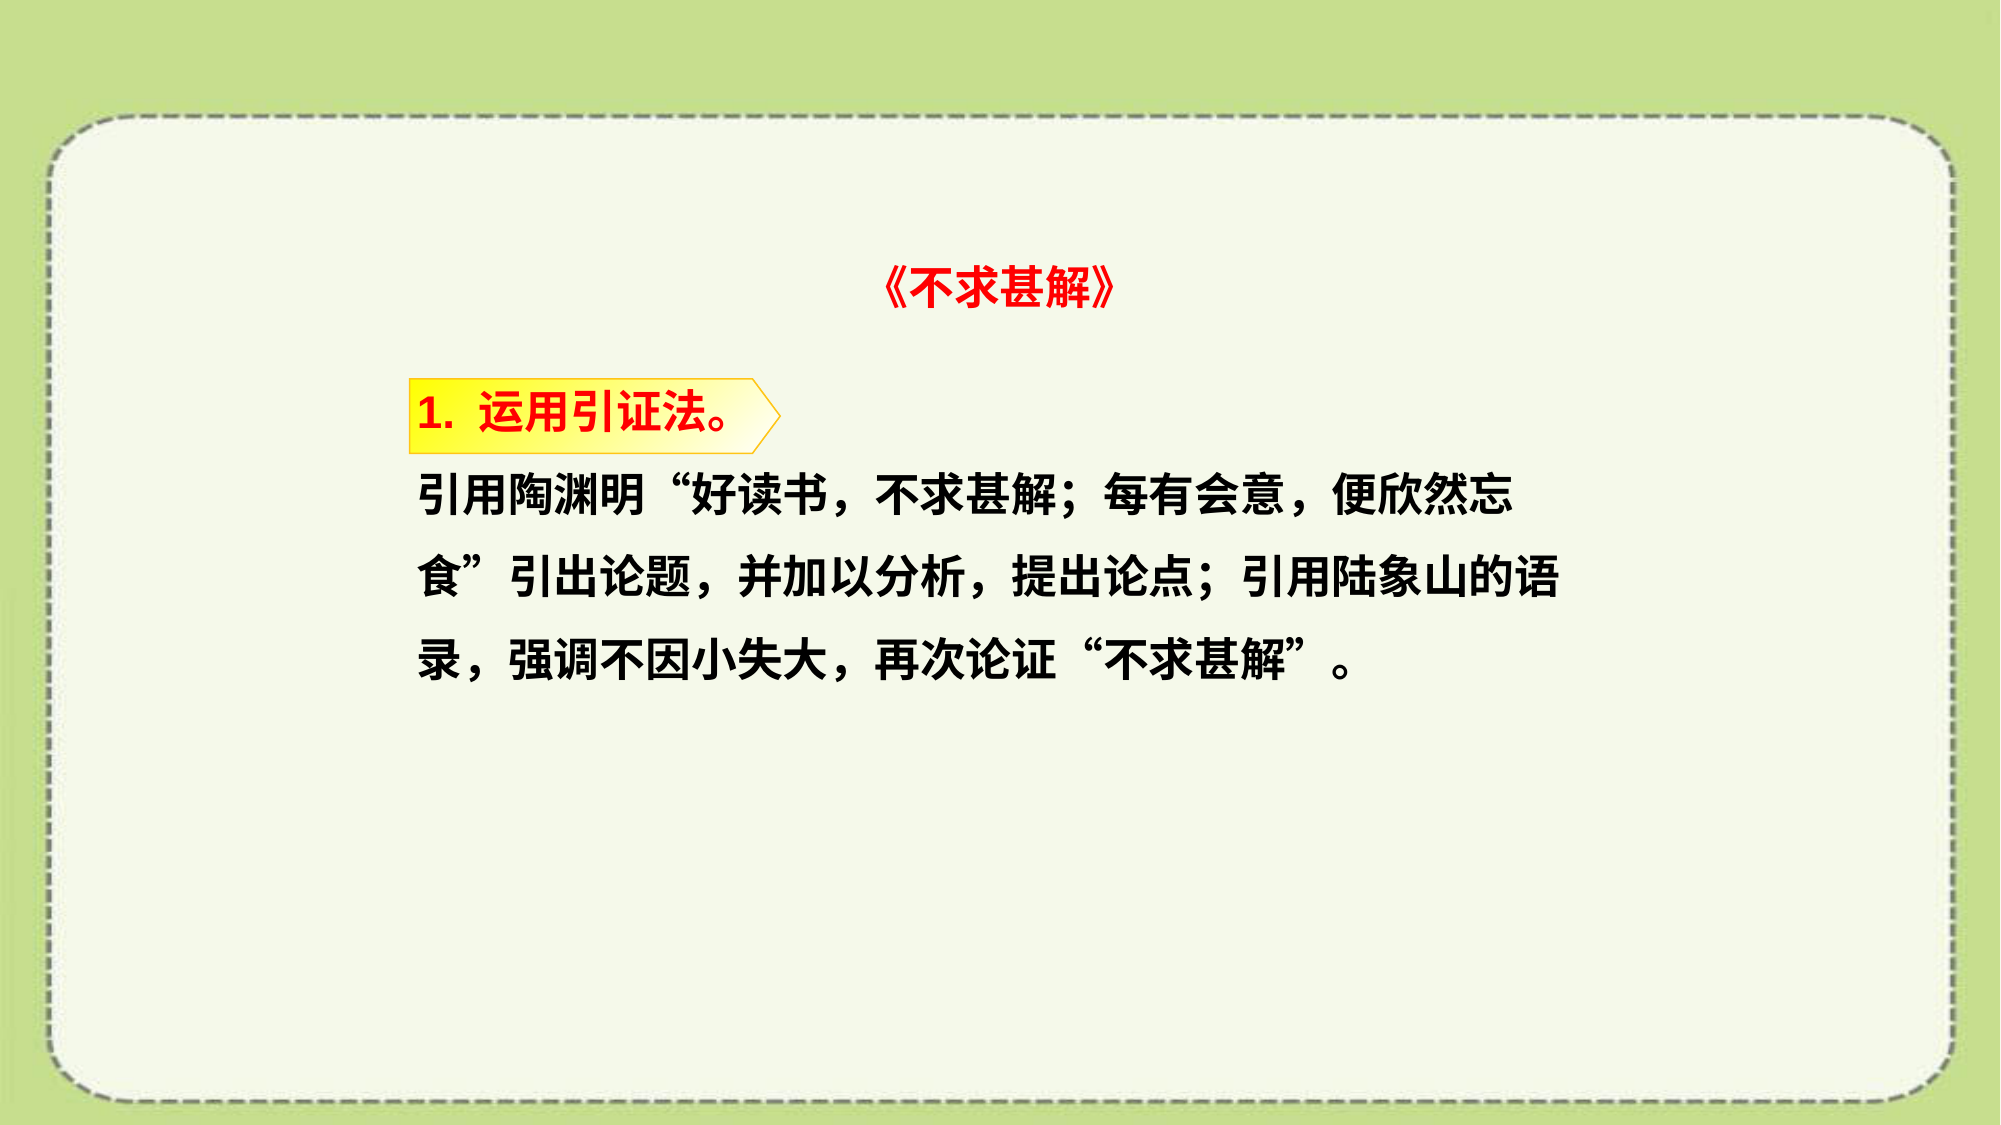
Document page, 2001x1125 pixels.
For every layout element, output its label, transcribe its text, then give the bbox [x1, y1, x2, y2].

text_box 《不求甚解》 [847, 223, 1153, 322]
picture [0, 0, 2001, 1125]
text_box 1. 运用引证法。 引用陶渊明“好读书，不求甚解；每有会意，便欣然忘食”引出论题，并加以分析，提出论点；引用陆象山的语录，强调不因小失大，再次论证“不求甚解”。 [402, 348, 1607, 693]
